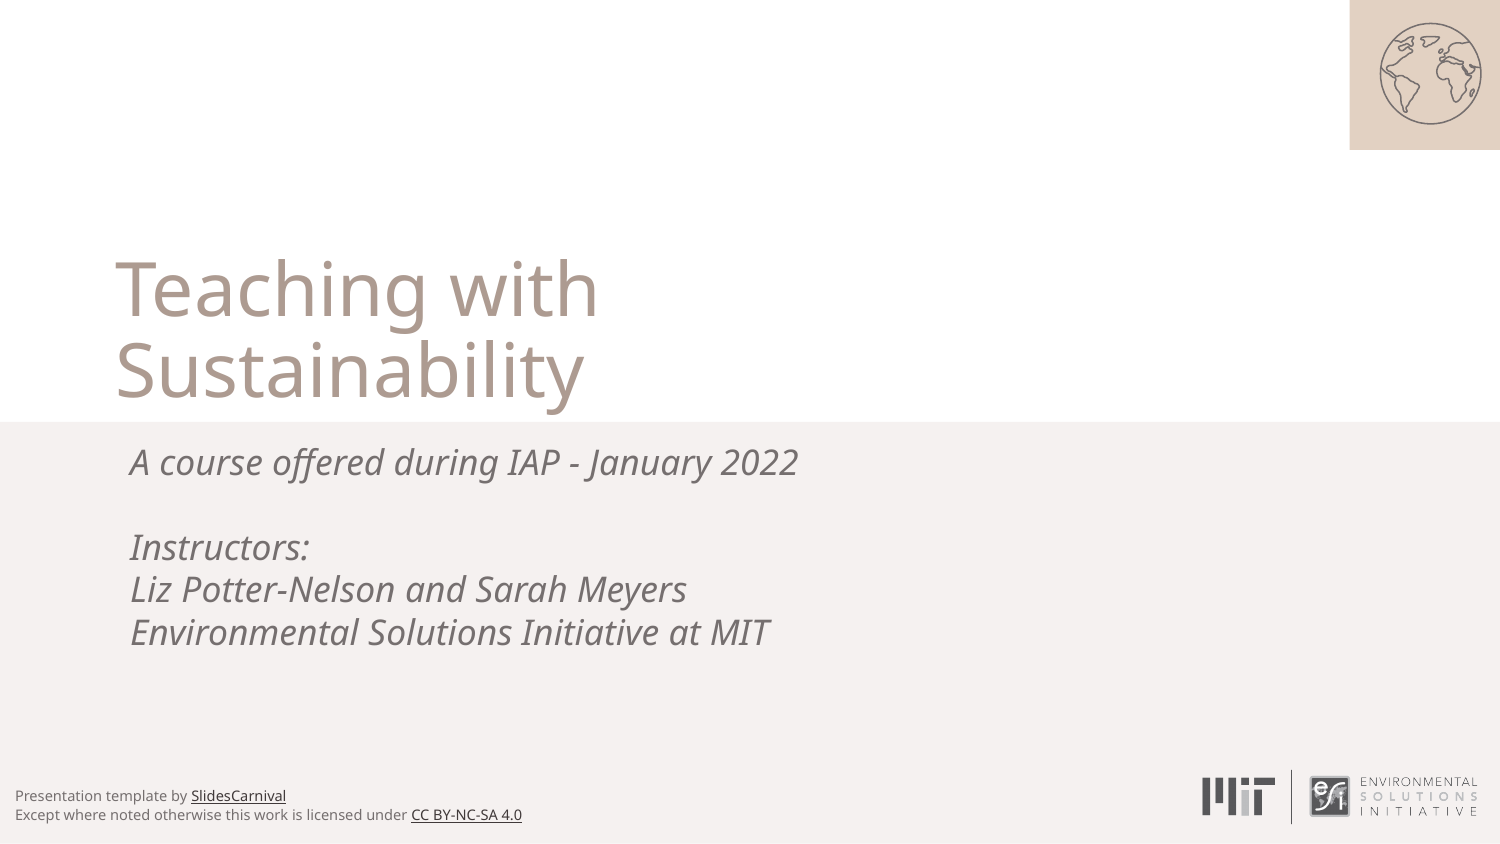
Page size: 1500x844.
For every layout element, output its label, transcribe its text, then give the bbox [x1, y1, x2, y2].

text_box A course offered during IAP - January 2022 Instructors: Liz Potter-Nelson and Sarah Meyers Environmental Solutions Initiative at MIT [115, 425, 1116, 668]
title Teaching with Sustainability [115, 223, 727, 414]
picture [1189, 757, 1490, 835]
